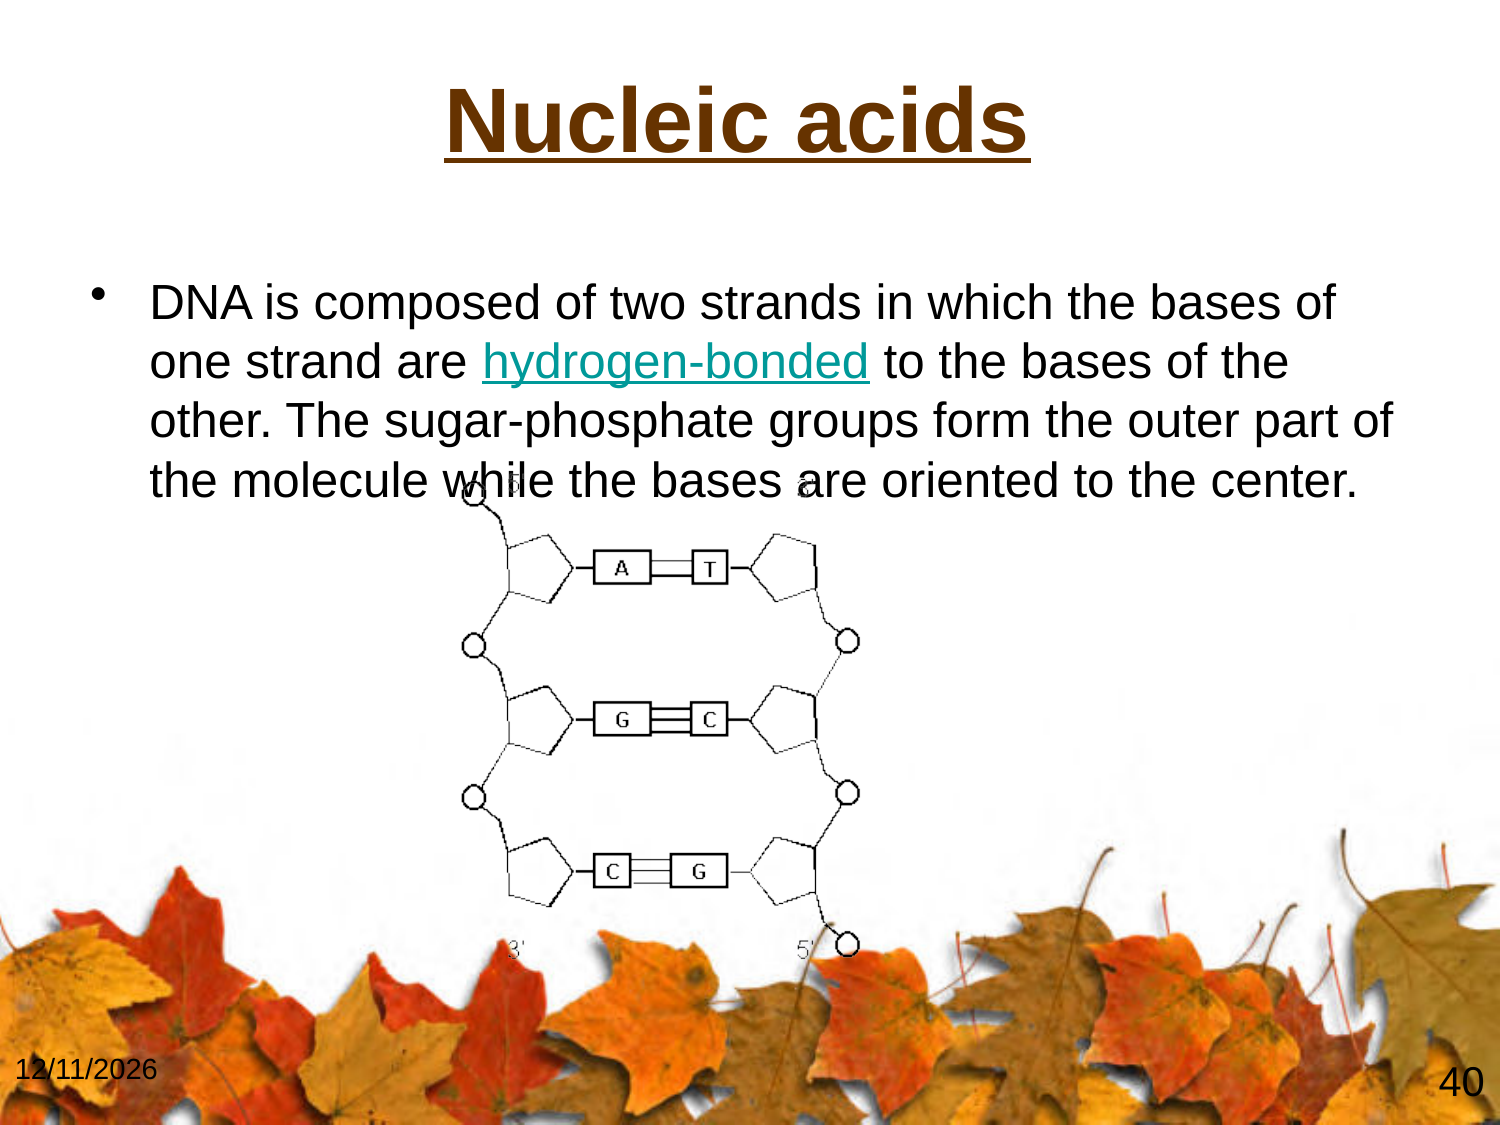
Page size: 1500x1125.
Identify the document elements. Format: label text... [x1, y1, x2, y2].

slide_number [0, 1042, 350, 1103]
title Nucleic acids [49, 44, 1426, 188]
list DNA is composed of two strands in which the bases of one strand are hydrogen-bonded to the bases of the other. The sugar-phosphate groups form the outer part of the molecule while the bases are oriented to the center. [74, 262, 1426, 528]
slide_number 40 [1149, 1046, 1500, 1125]
picture [0, 0, 1500, 1125]
